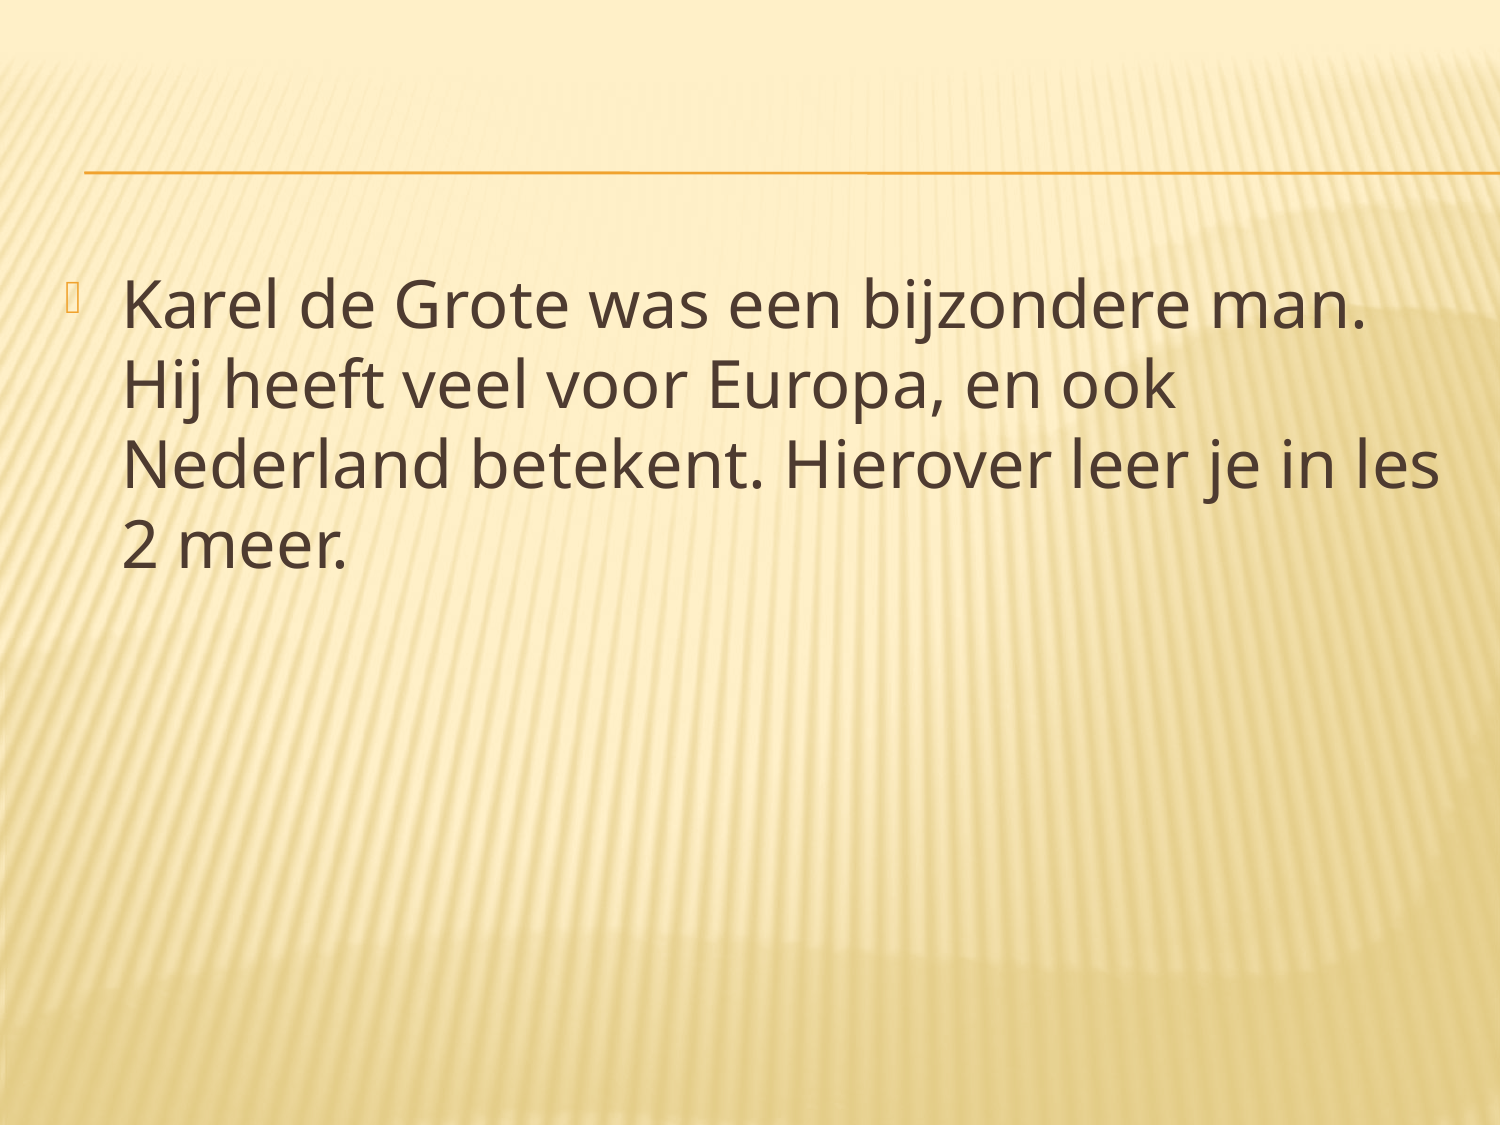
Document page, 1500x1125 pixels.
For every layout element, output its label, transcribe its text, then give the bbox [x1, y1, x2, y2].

list Karel de Grote was een bijzondere man. Hij heeft veel voor Europa, en ook Nederland betekent. Hierover leer je in les 2 meer. [50, 254, 1475, 998]
